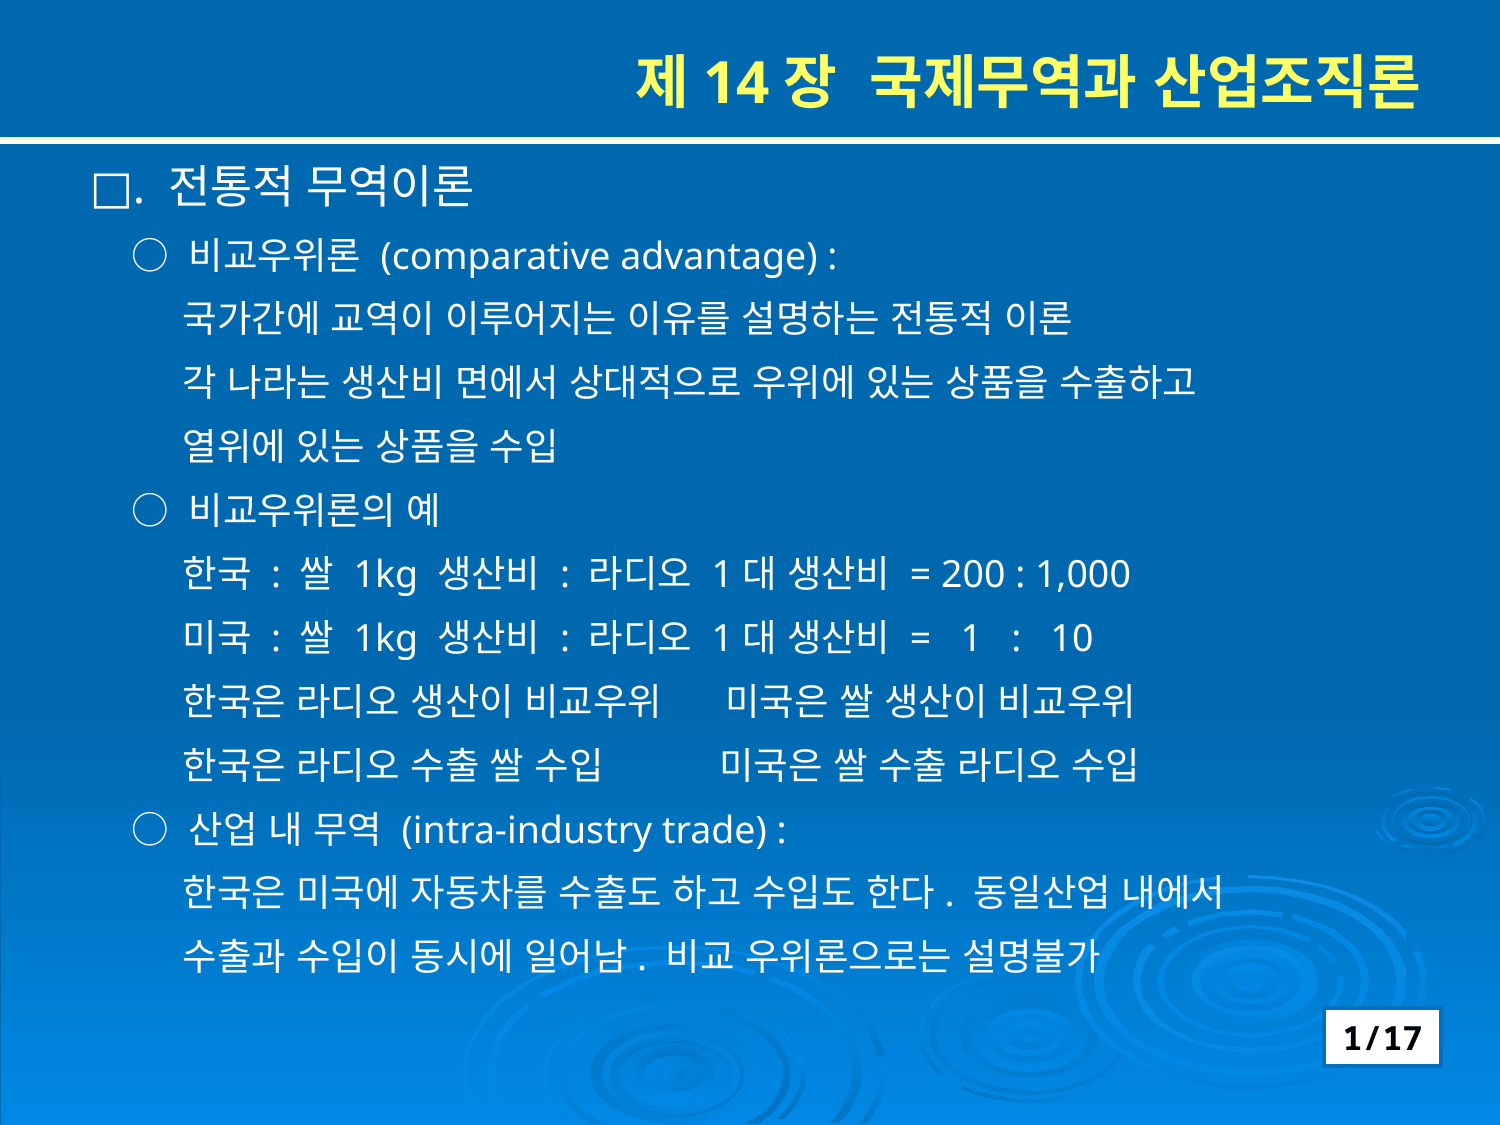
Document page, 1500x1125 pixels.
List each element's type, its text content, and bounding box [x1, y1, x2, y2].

text_box [0, 137, 1500, 144]
text_box □. 전통적 무역이론 ○ 비교우위론 (comparative advantage) : 국가간에 교역이 이루어지는 이유를 설명하는 전통적 이론 각 나라는 생산비 면에서 상대적으로 우위에 있는 상품을 수출하고 열위에 있는 상품을 수입 ○ 비교우위론의 예 한국 : 쌀 1kg 생산비 : 라디오 1대 생산비 = 200 : 1,000 미국 : 쌀 1kg 생산비 : 라디오 1대 생산비 = 1 : 10 한국은 라디오 생산이 비교우위 미국은 쌀 생산이 비교우위 한국은 라디오 수출 쌀 수입 미국은 쌀 수출 라디오 수입 ○ 산업 내 무역 (intra-industry trade) : 한국은 미국에 자동차를 수출도 하고 수입도 한다. 동일산업 내에서 수출과 수입이 동시에 일어남. 비교 우위론으로는 설명불가 [74, 150, 1413, 1090]
text_box 제14장 국제무역과 산업조직론 [621, 37, 1477, 123]
text_box 1/17 [1322, 1006, 1443, 1068]
